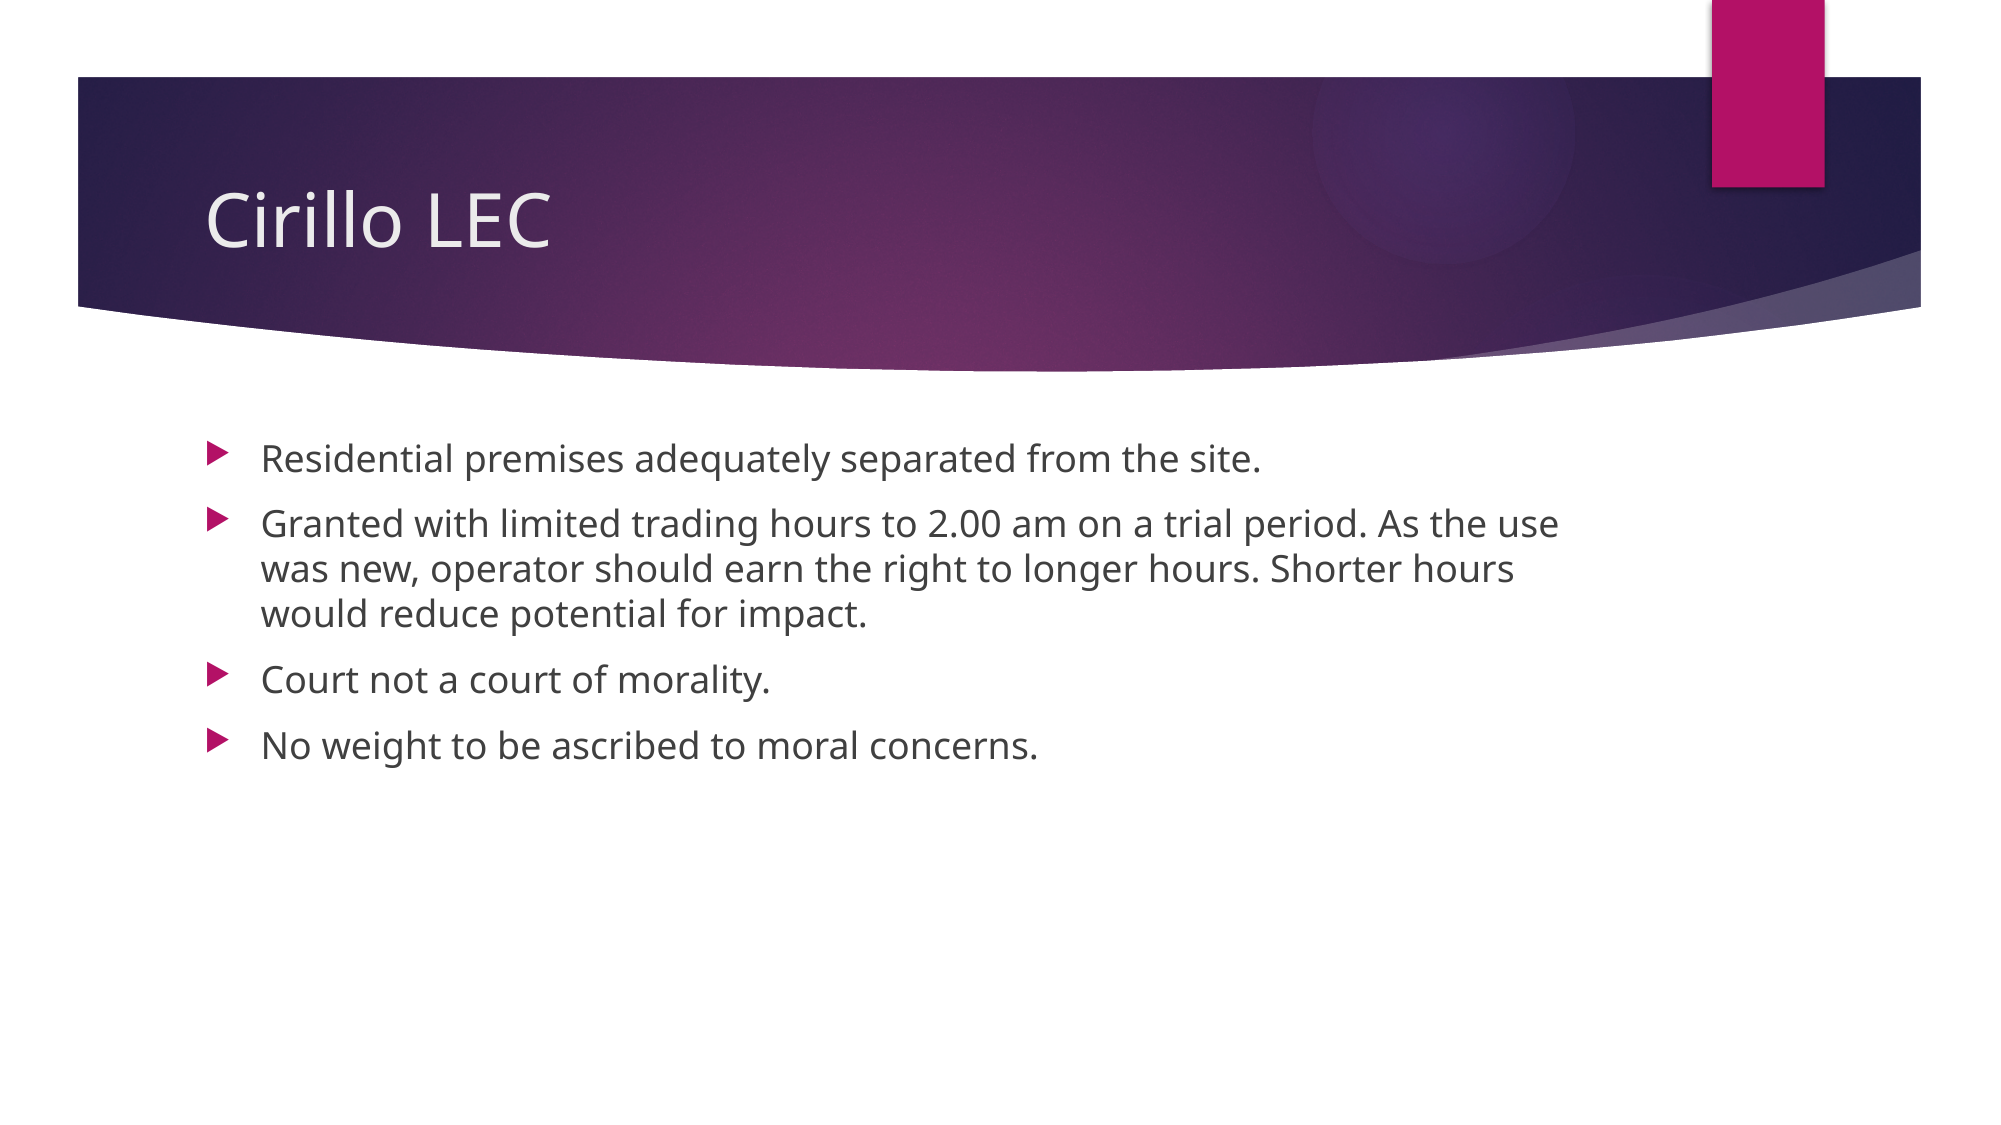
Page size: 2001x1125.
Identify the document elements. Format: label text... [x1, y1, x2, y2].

title Cirillo LEC [189, 159, 1627, 276]
list Residential premises adequately separated from the site. Granted with limited trading hours to 2.00 am on a trial period. As the use was new, operator should earn the right to longer hours. Shorter hours would reduce potential for impact. Court not a court of morality. No weight to be ascribed to moral concerns. [189, 427, 1638, 988]
